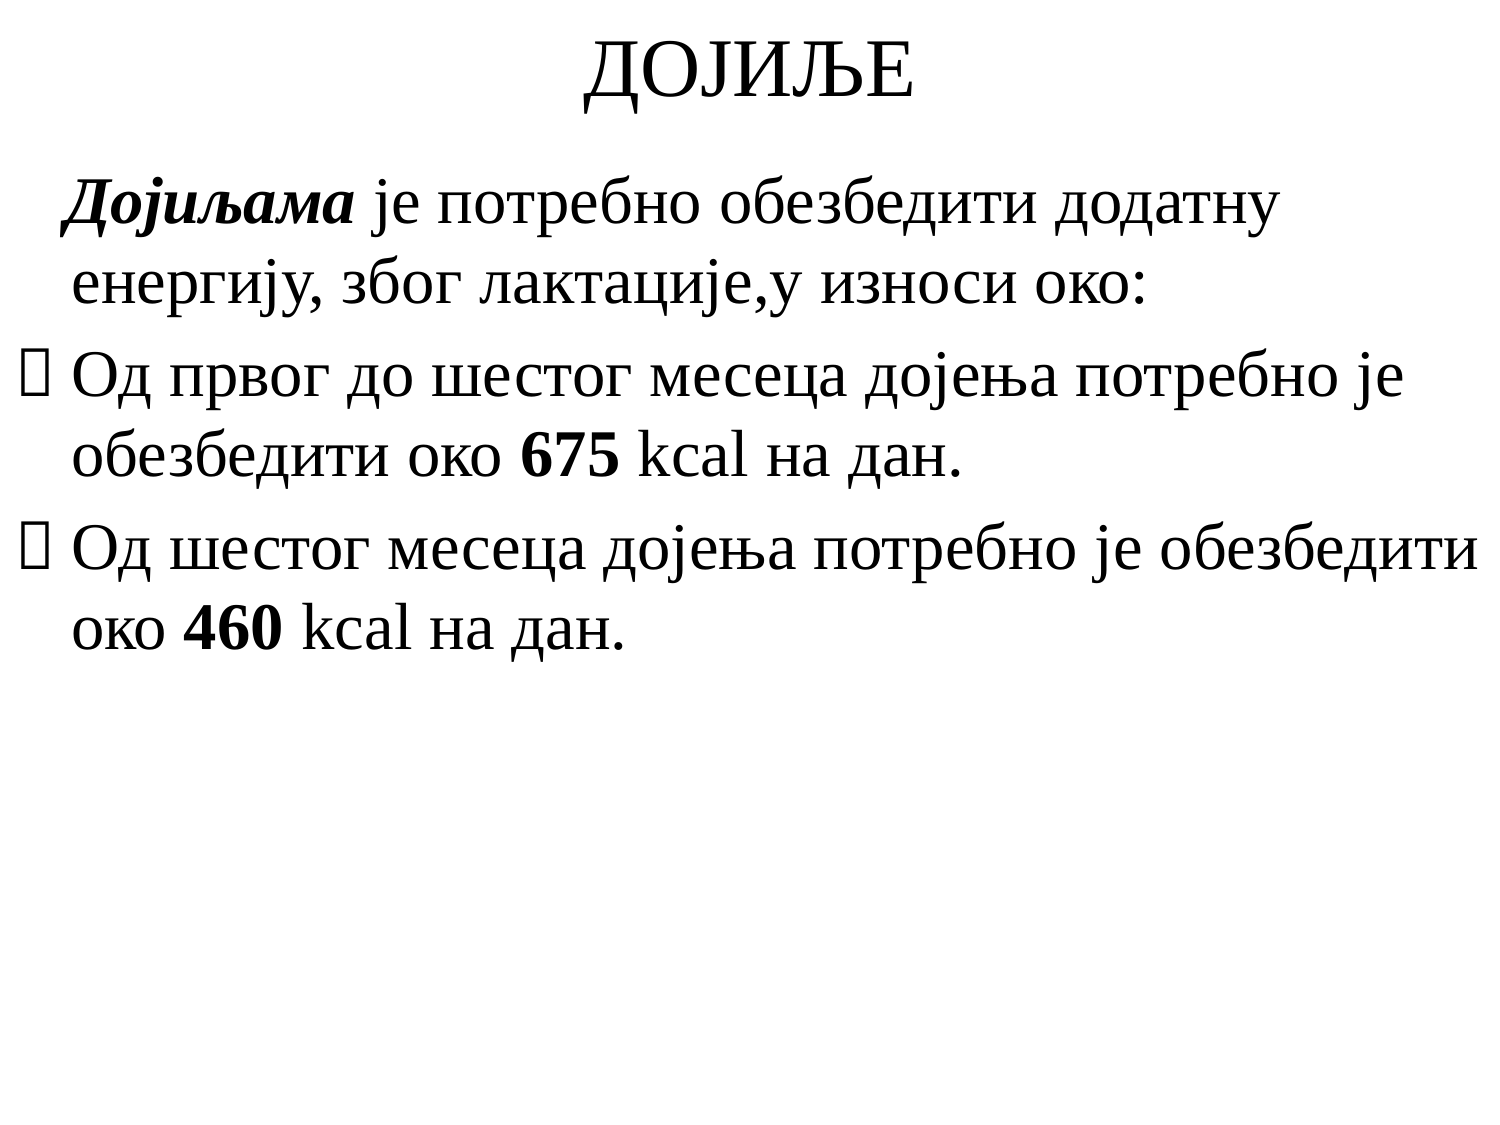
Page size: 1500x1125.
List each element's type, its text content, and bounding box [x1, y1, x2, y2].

list Дојиљама је потребно обезбедити додатну енергију, због лактације,у износи око:  Од првог до шестог месеца дојења потребно је обезбедити око 675 kcal на дан.  Од шестог месеца дојења потребно је обезбедити око 460 kcal на дан. [0, 148, 1500, 1125]
title ДОЈИЉЕ [0, 0, 1500, 126]
